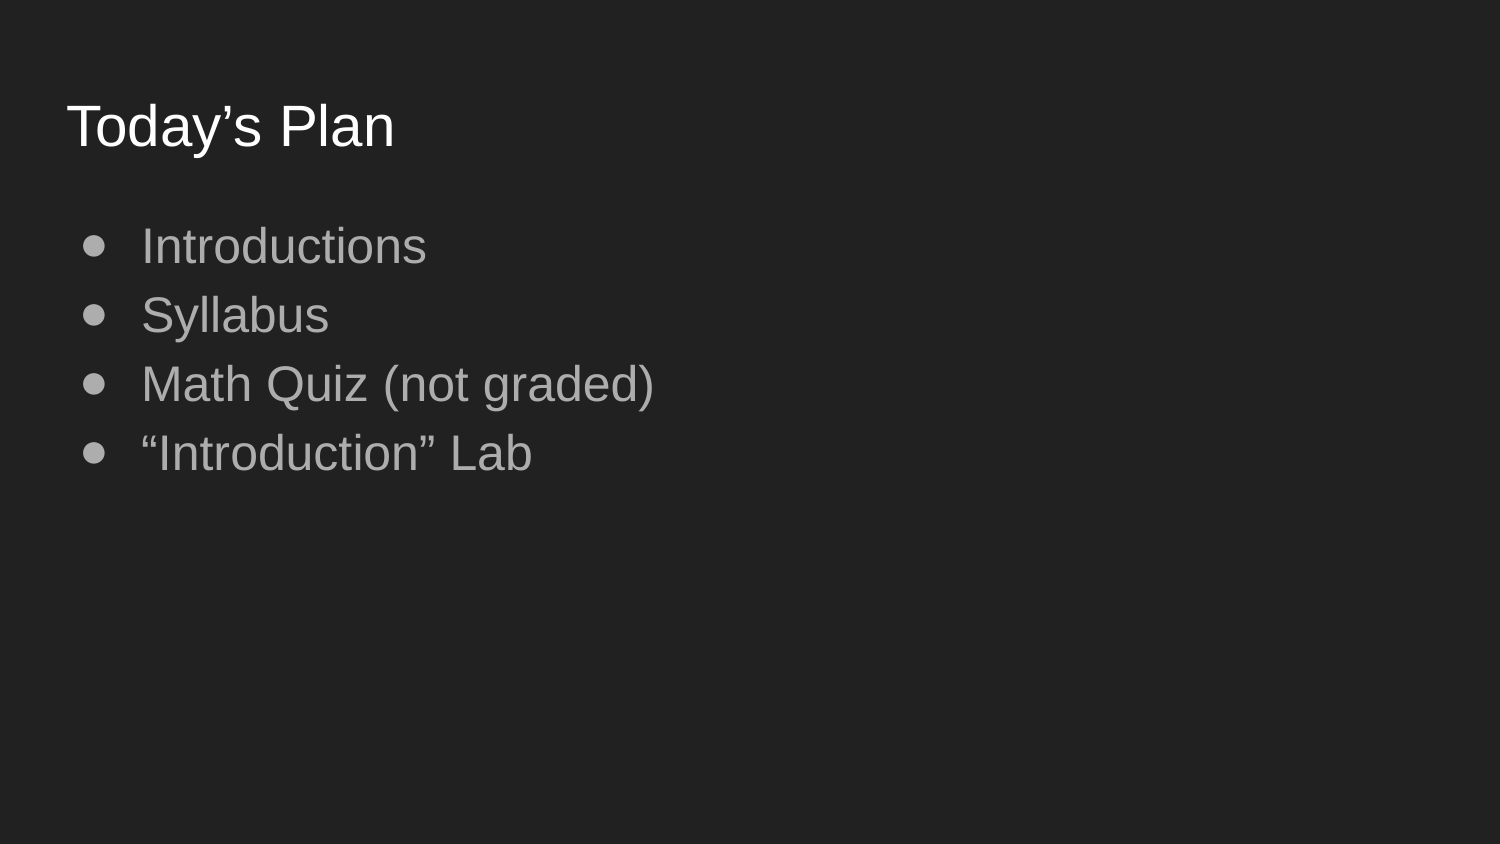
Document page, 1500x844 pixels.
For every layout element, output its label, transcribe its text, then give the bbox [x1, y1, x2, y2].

title Today’s Plan [51, 72, 1449, 167]
list Introductions Syllabus Math Quiz (not graded) “Introduction” Lab [51, 189, 1449, 750]
